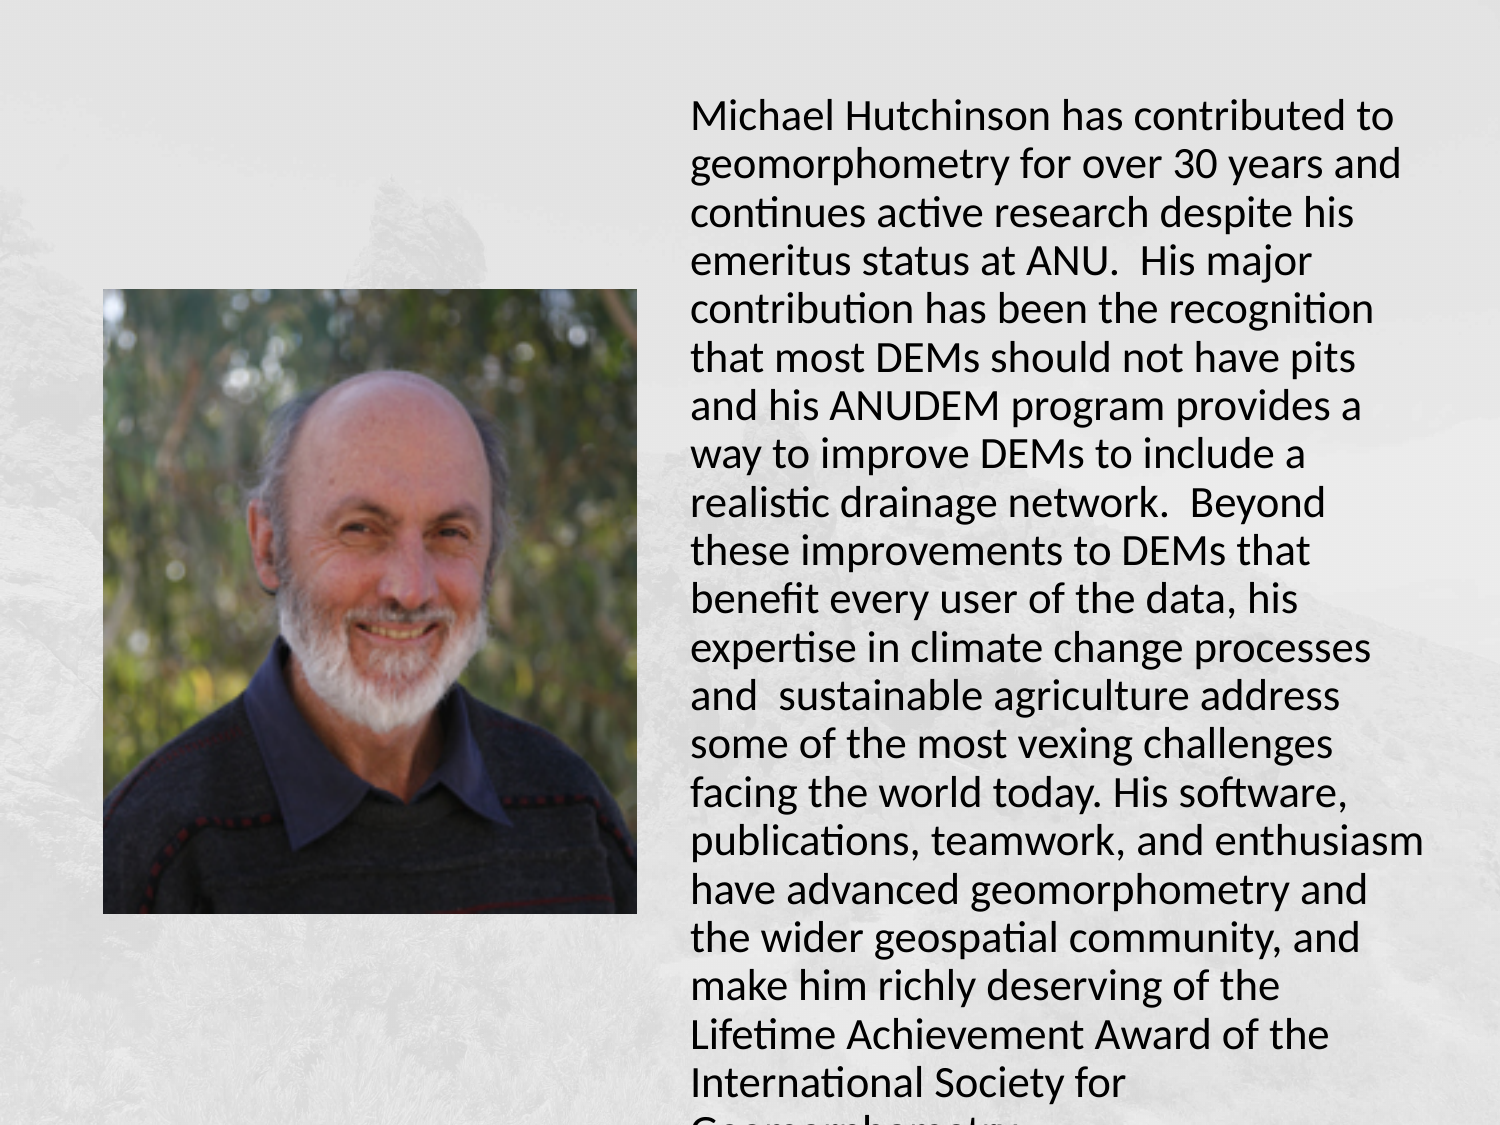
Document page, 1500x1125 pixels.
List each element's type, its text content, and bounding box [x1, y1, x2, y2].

list Michael Hutchinson has contributed to geomorphometry for over 30 years and continues active research despite his emeritus status at ANU. His major contribution has been the recognition that most DEMs should not have pits and his ANUDEM program provides a way to improve DEMs to include a realistic drainage network. Beyond these improvements to DEMs that benefit every user of the data, his expertise in climate change processes and sustainable agriculture address some of the most vexing challenges facing the world today. His software, publications, teamwork, and enthusiasm have advanced geomorphometry and the wider geospatial community, and make him richly deserving of the Lifetime Achievement Award of the International Society for Geomorphometry. [675, 84, 1444, 1125]
picture [0, 0, 1500, 1125]
